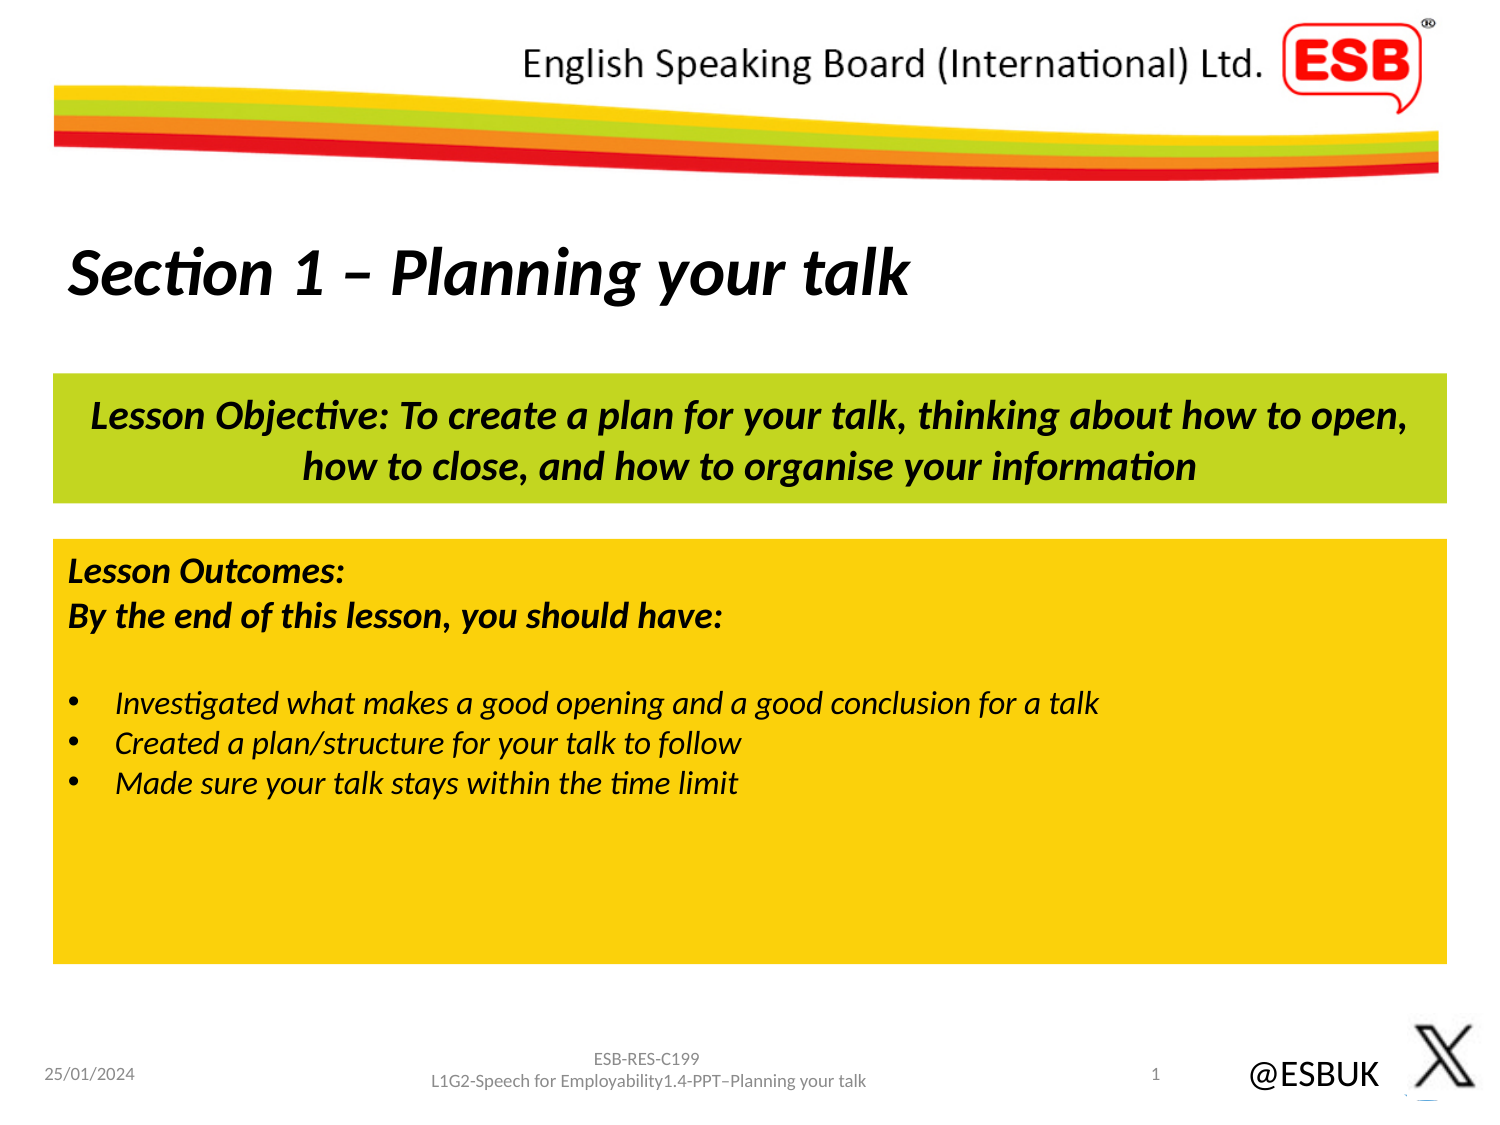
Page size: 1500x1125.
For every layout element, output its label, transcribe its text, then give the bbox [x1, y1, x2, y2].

picture [1404, 1013, 1487, 1101]
text_box Lesson Objective: To create a plan for your talk, thinking about how to open, how to close, and how to organise your information [52, 372, 1448, 504]
text_box Section 1 – Planning your talk [53, 208, 1347, 338]
slide_number 1 [930, 1042, 1176, 1103]
text_box Lesson Outcomes: By the end of this lesson, you should have: Investigated what makes a good opening and a good conclusion for a talk Created a plan/structure for your talk to follow Made sure your talk stays within the time limit [52, 538, 1448, 965]
footer ESB-RES-C199 L1G2-Speech for Employability1.4-PPT–Planning your talk [395, 1035, 902, 1103]
picture [0, 0, 1500, 189]
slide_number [29, 1042, 367, 1103]
